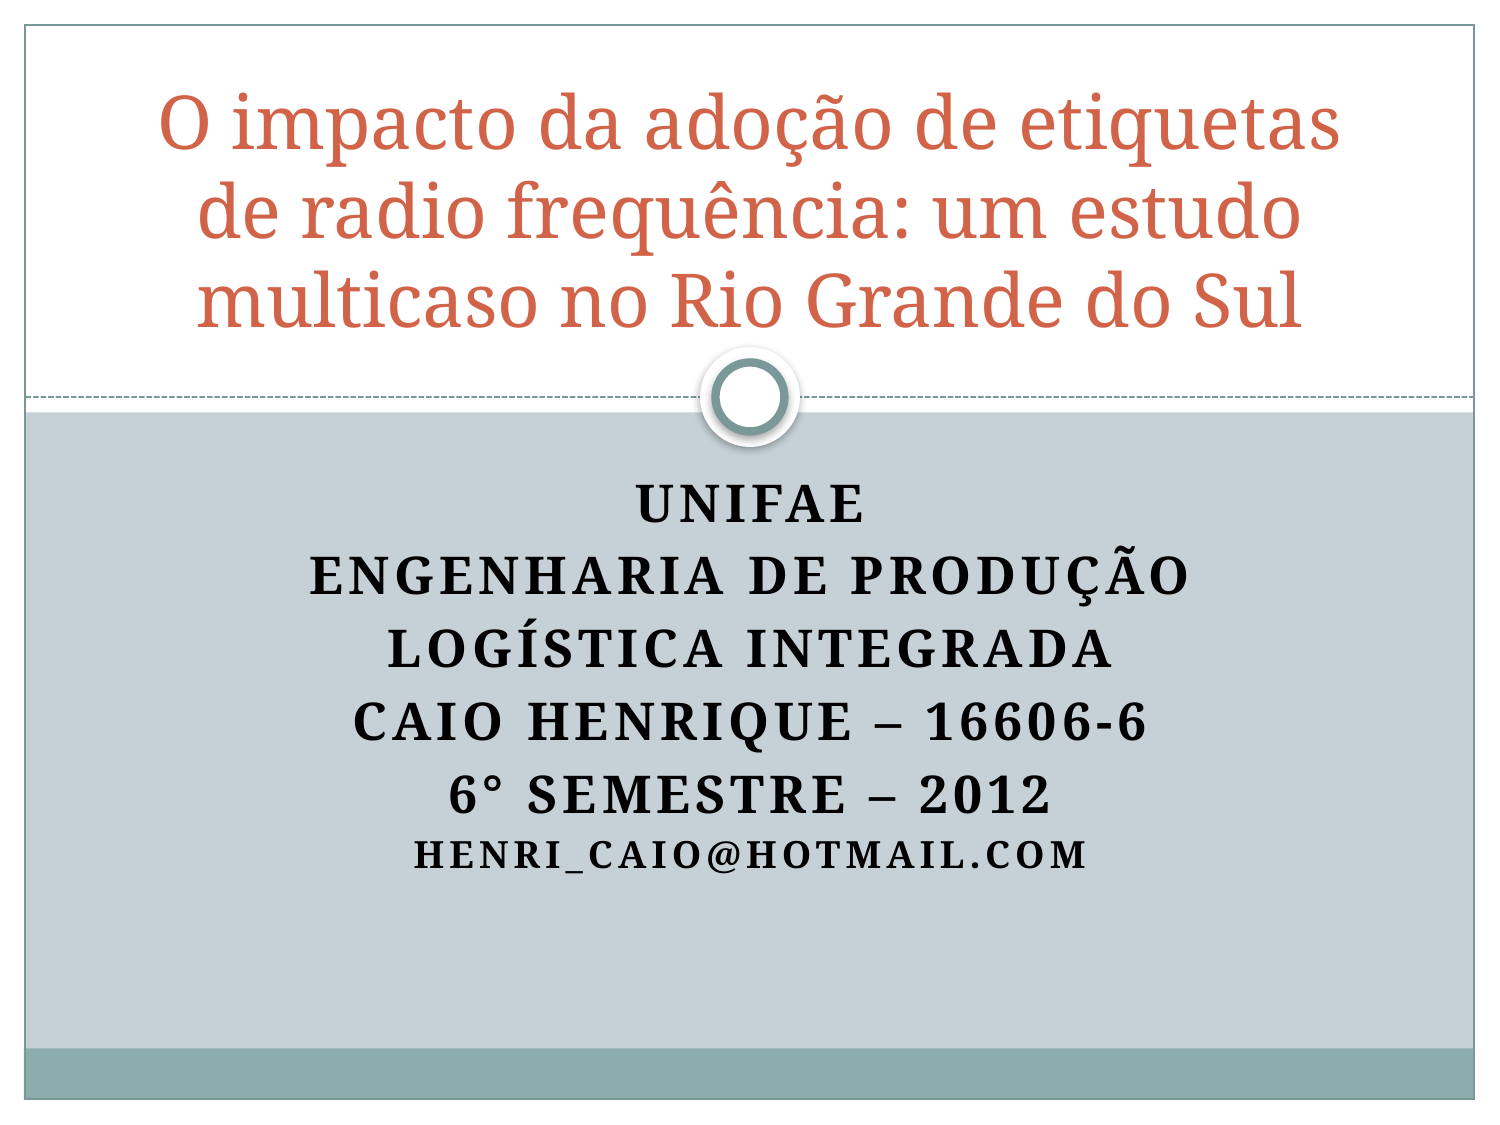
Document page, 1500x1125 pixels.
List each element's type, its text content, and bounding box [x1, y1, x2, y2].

title O impacto da adoção de etiquetas de radio frequência: um estudo multicaso no Rio Grande do Sul [112, 62, 1388, 350]
subtitle UniFAE Engenharia de produção Logística integrada Caio Henrique – 16606-6 6° semestre – 2012 Henri_caio@hotmail.com [225, 462, 1275, 750]
